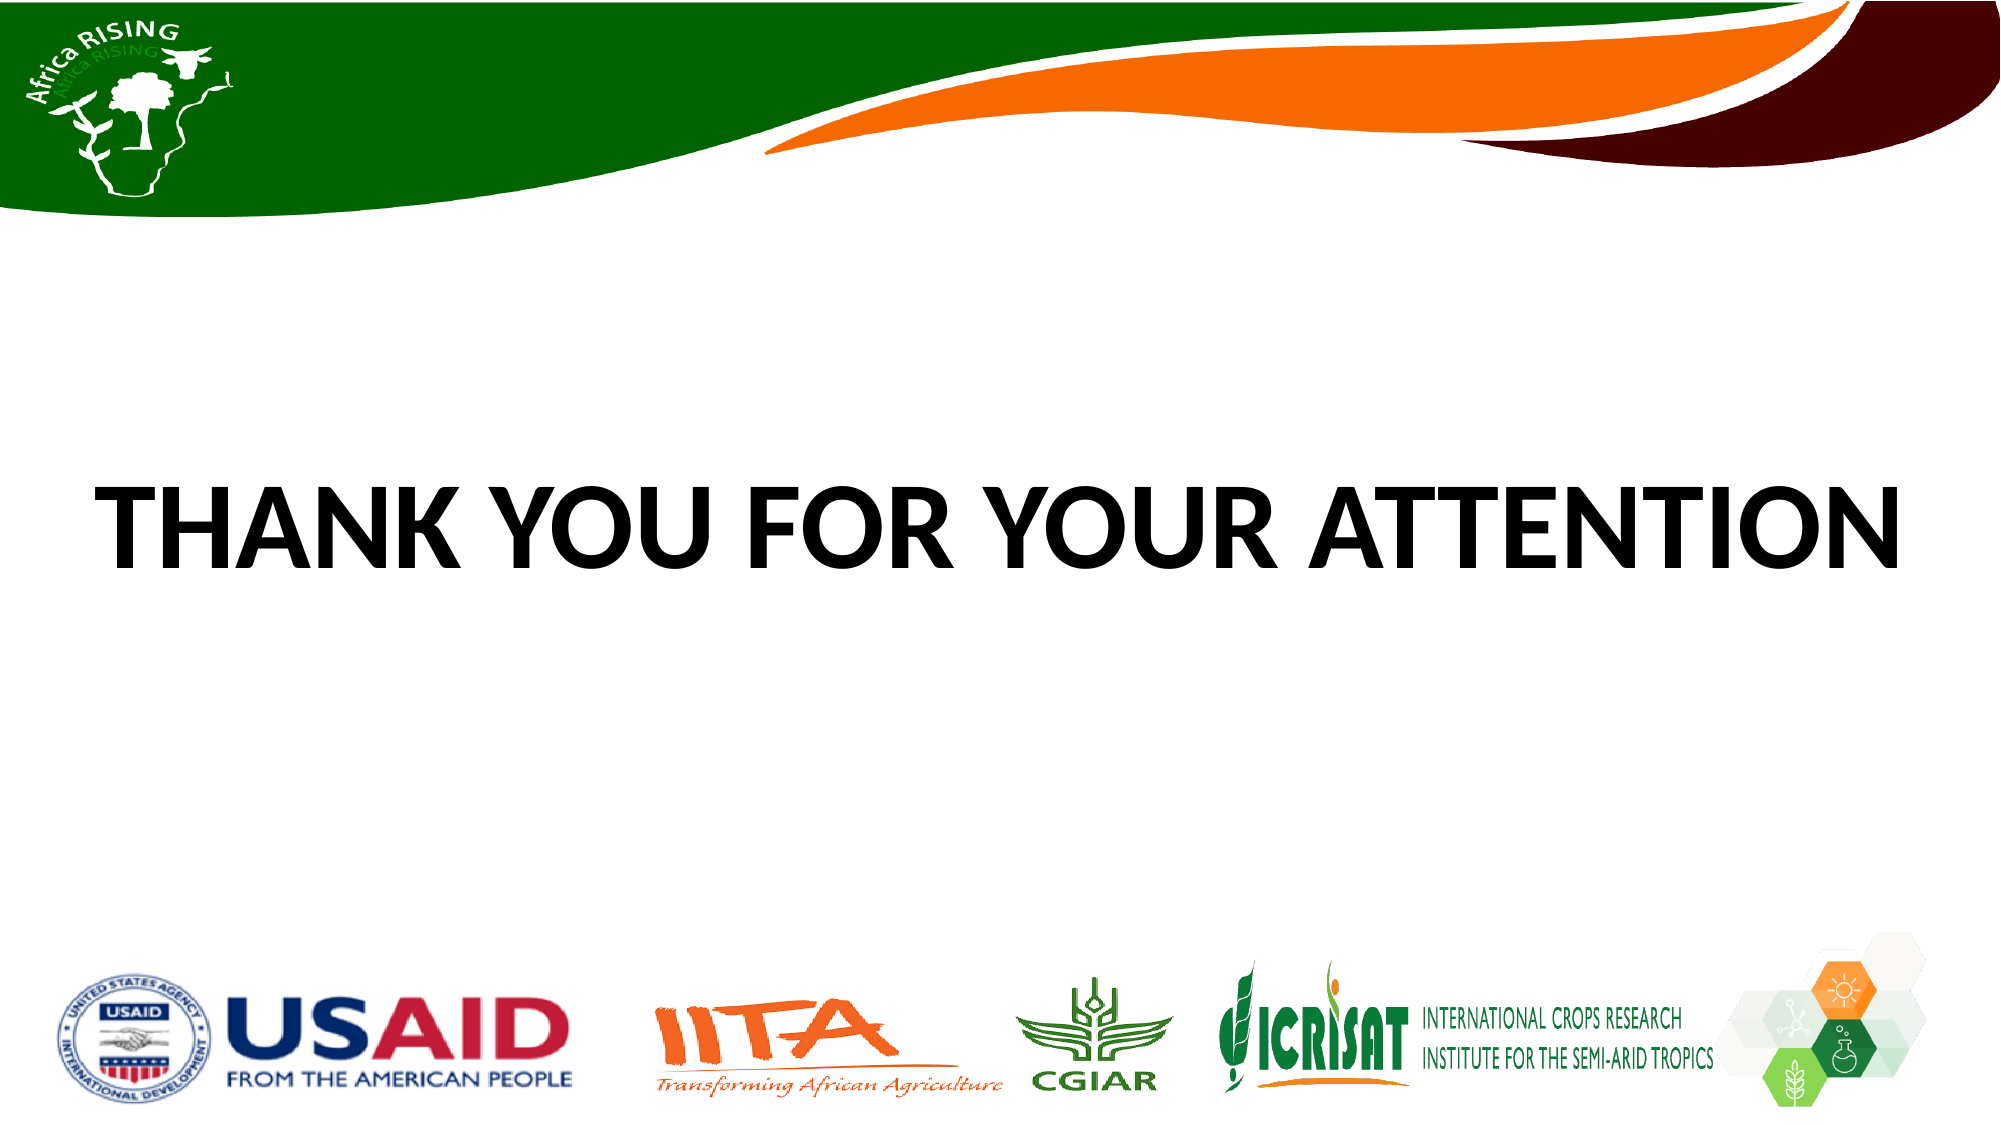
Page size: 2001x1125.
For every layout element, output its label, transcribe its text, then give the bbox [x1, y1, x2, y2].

picture [1218, 932, 1926, 1107]
picture [655, 977, 1174, 1100]
text_box THANK YOU FOR YOUR ATTENTION [79, 436, 1921, 601]
picture [46, 970, 583, 1107]
picture [0, 1, 2000, 217]
